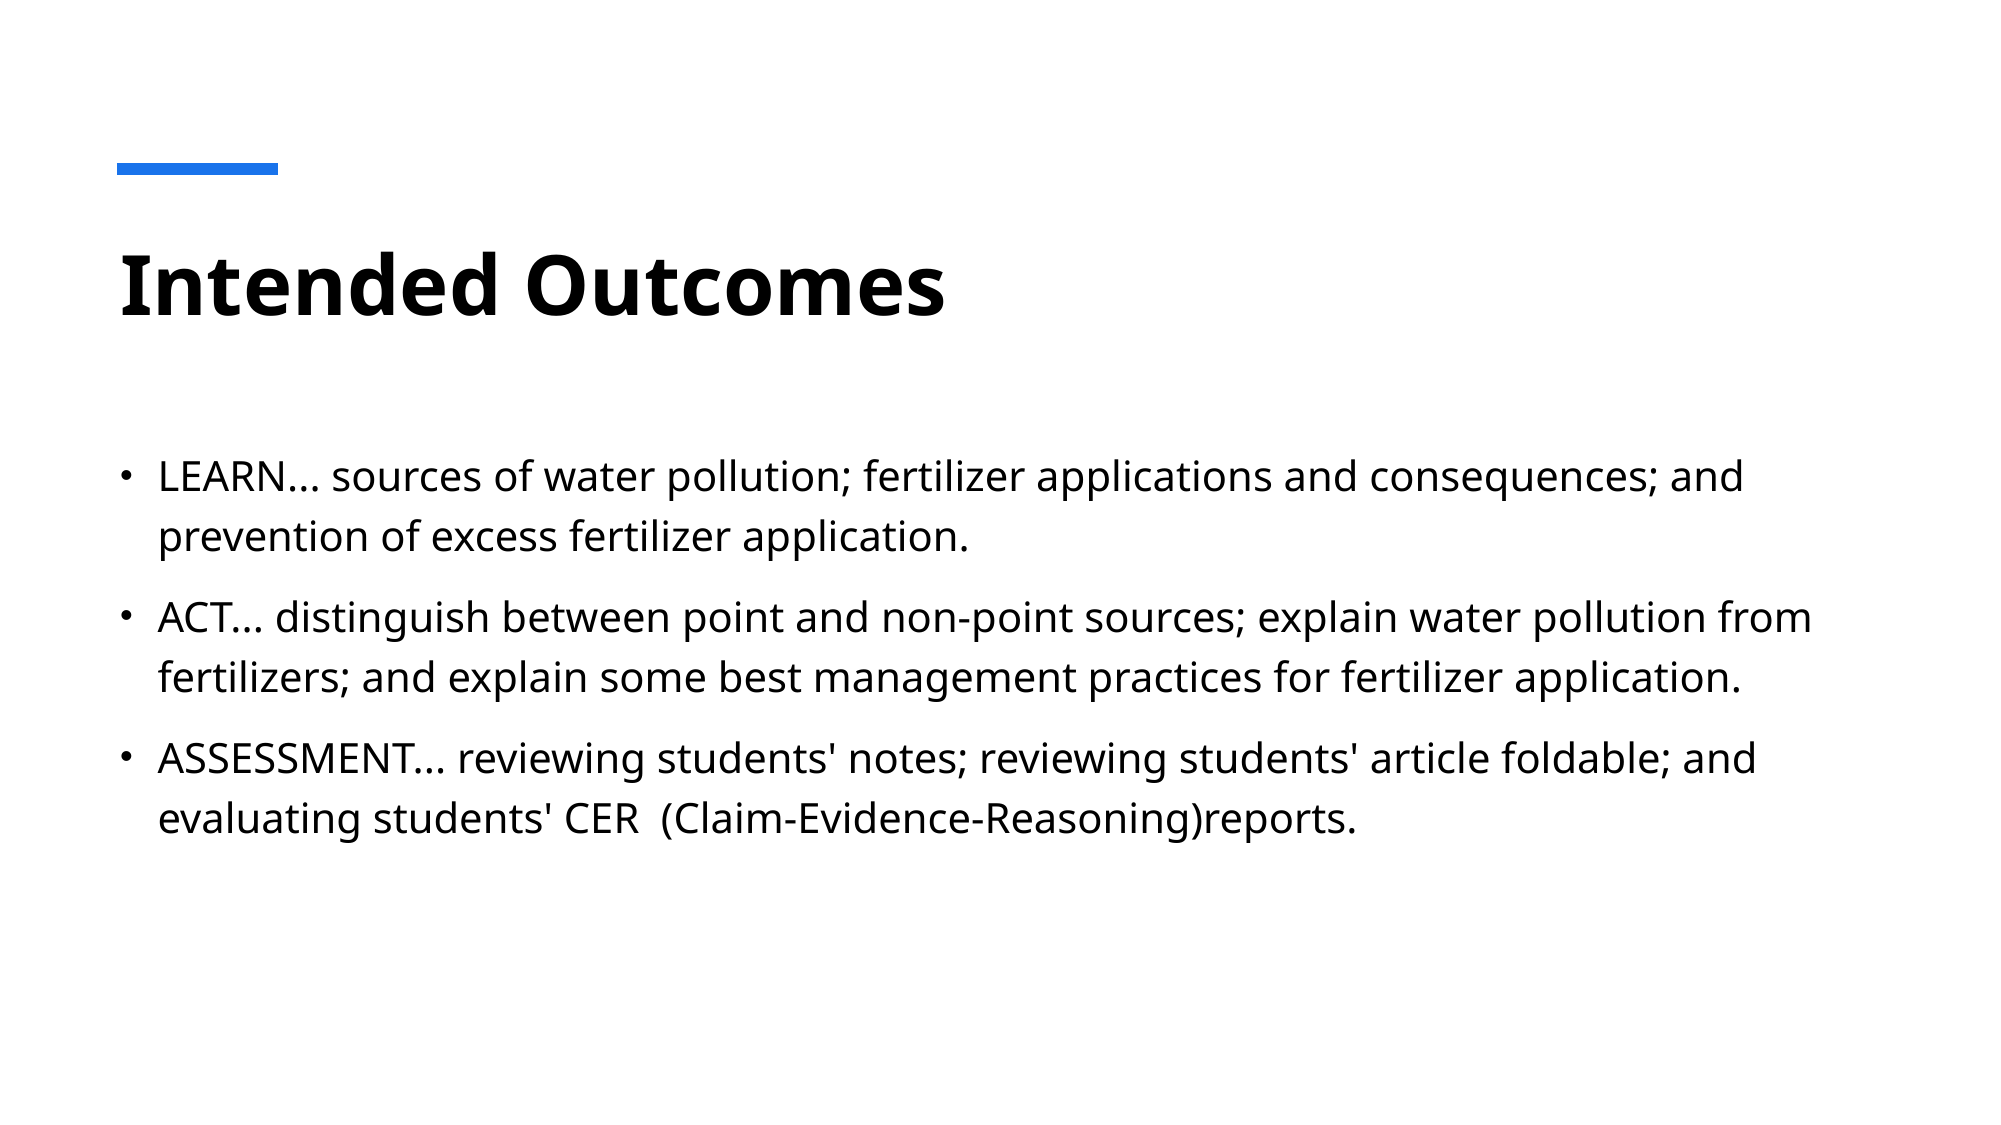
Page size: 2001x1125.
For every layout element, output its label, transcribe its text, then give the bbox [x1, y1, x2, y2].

title Intended Outcomes [105, 224, 1892, 405]
list LEARN... sources of water pollution; fertilizer applications and consequences; and prevention of excess fertilizer application. ACT... distinguish between point and non-point sources; explain water pollution from fertilizers; and explain some best management practices for fertilizer application. ASSESSMENT... reviewing students' notes; reviewing students' article foldable; and evaluating students' CER (Claim-Evidence-Reasoning)reports. [105, 431, 1892, 1017]
